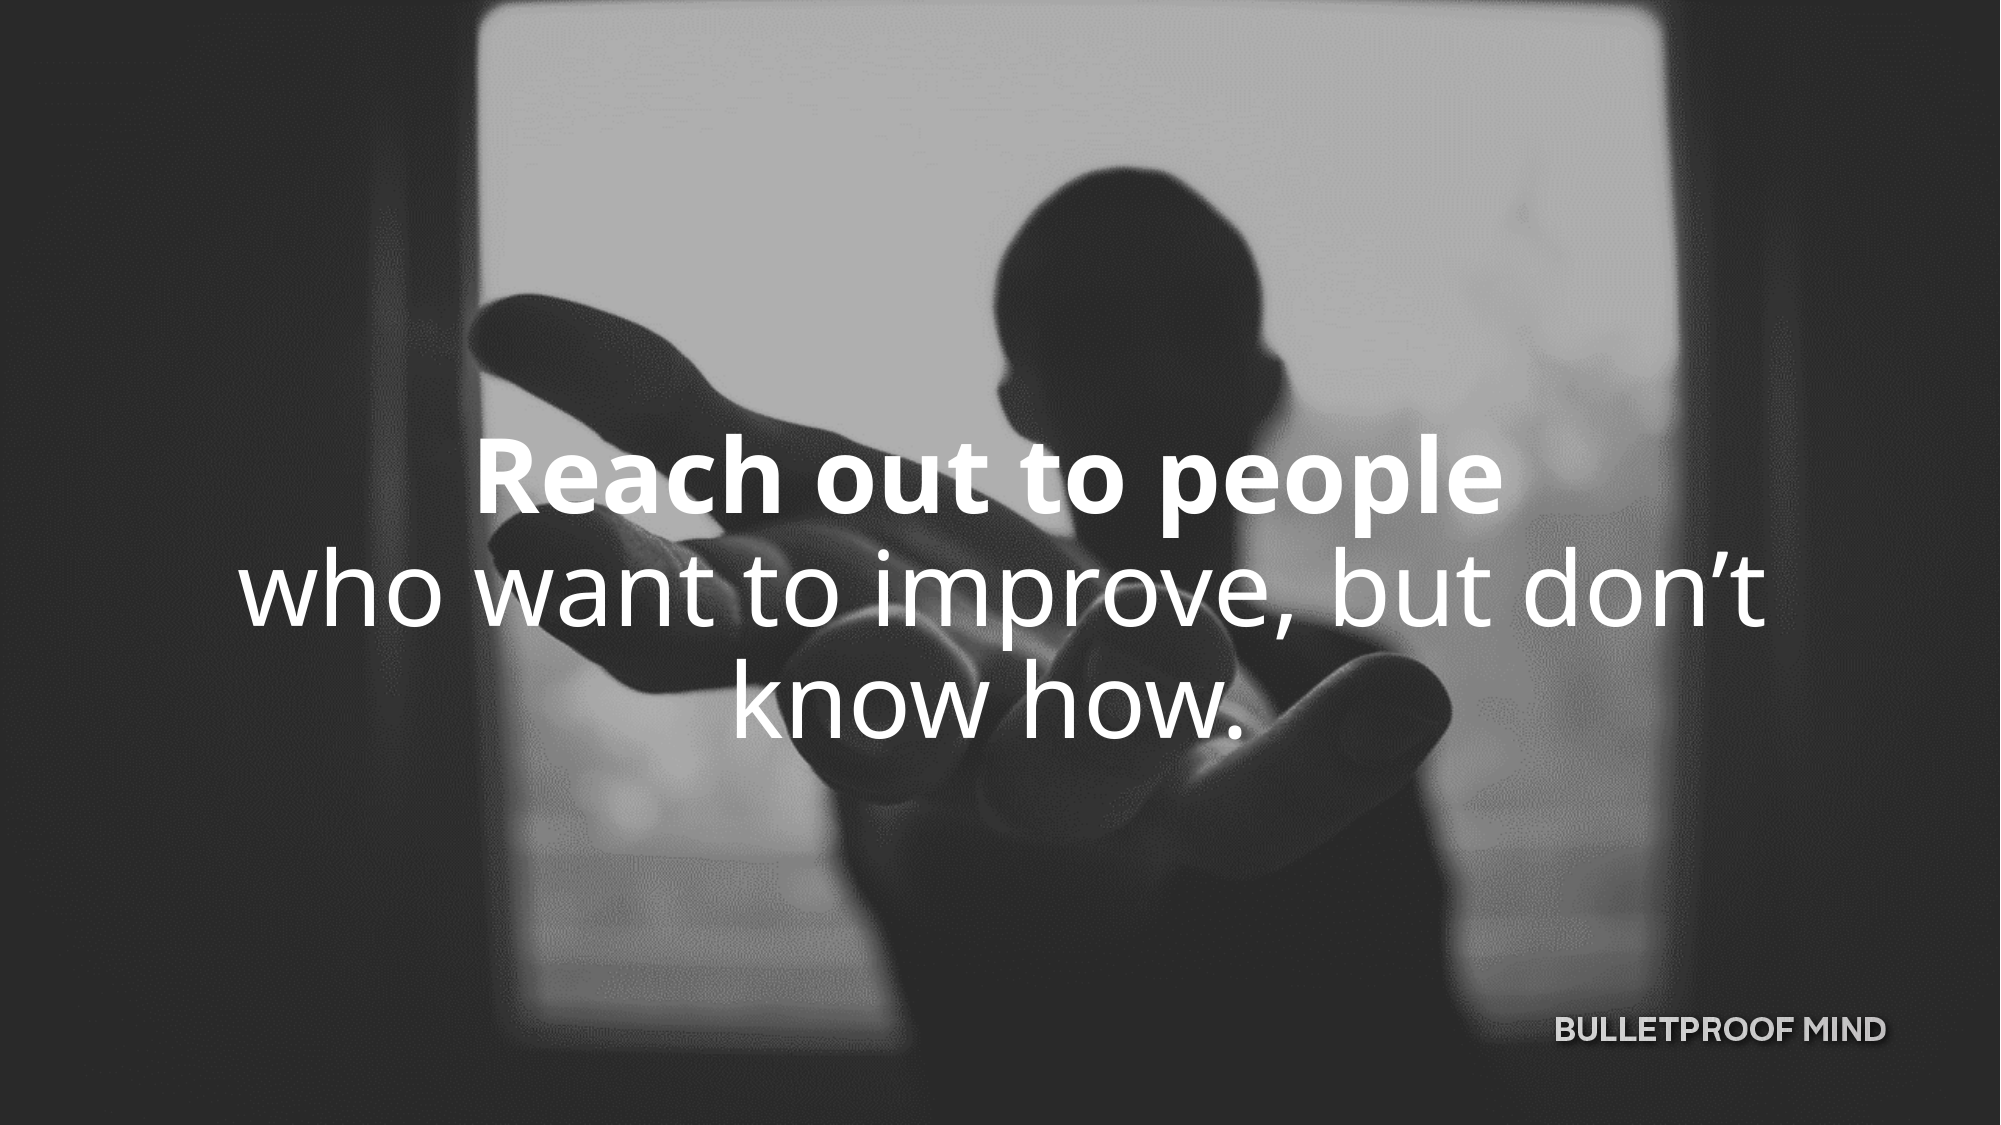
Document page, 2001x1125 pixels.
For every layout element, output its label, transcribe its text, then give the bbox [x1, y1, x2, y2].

picture [1527, 994, 1913, 1063]
title Reach out to people who want to improve, but don’t know how. [140, 300, 1866, 769]
